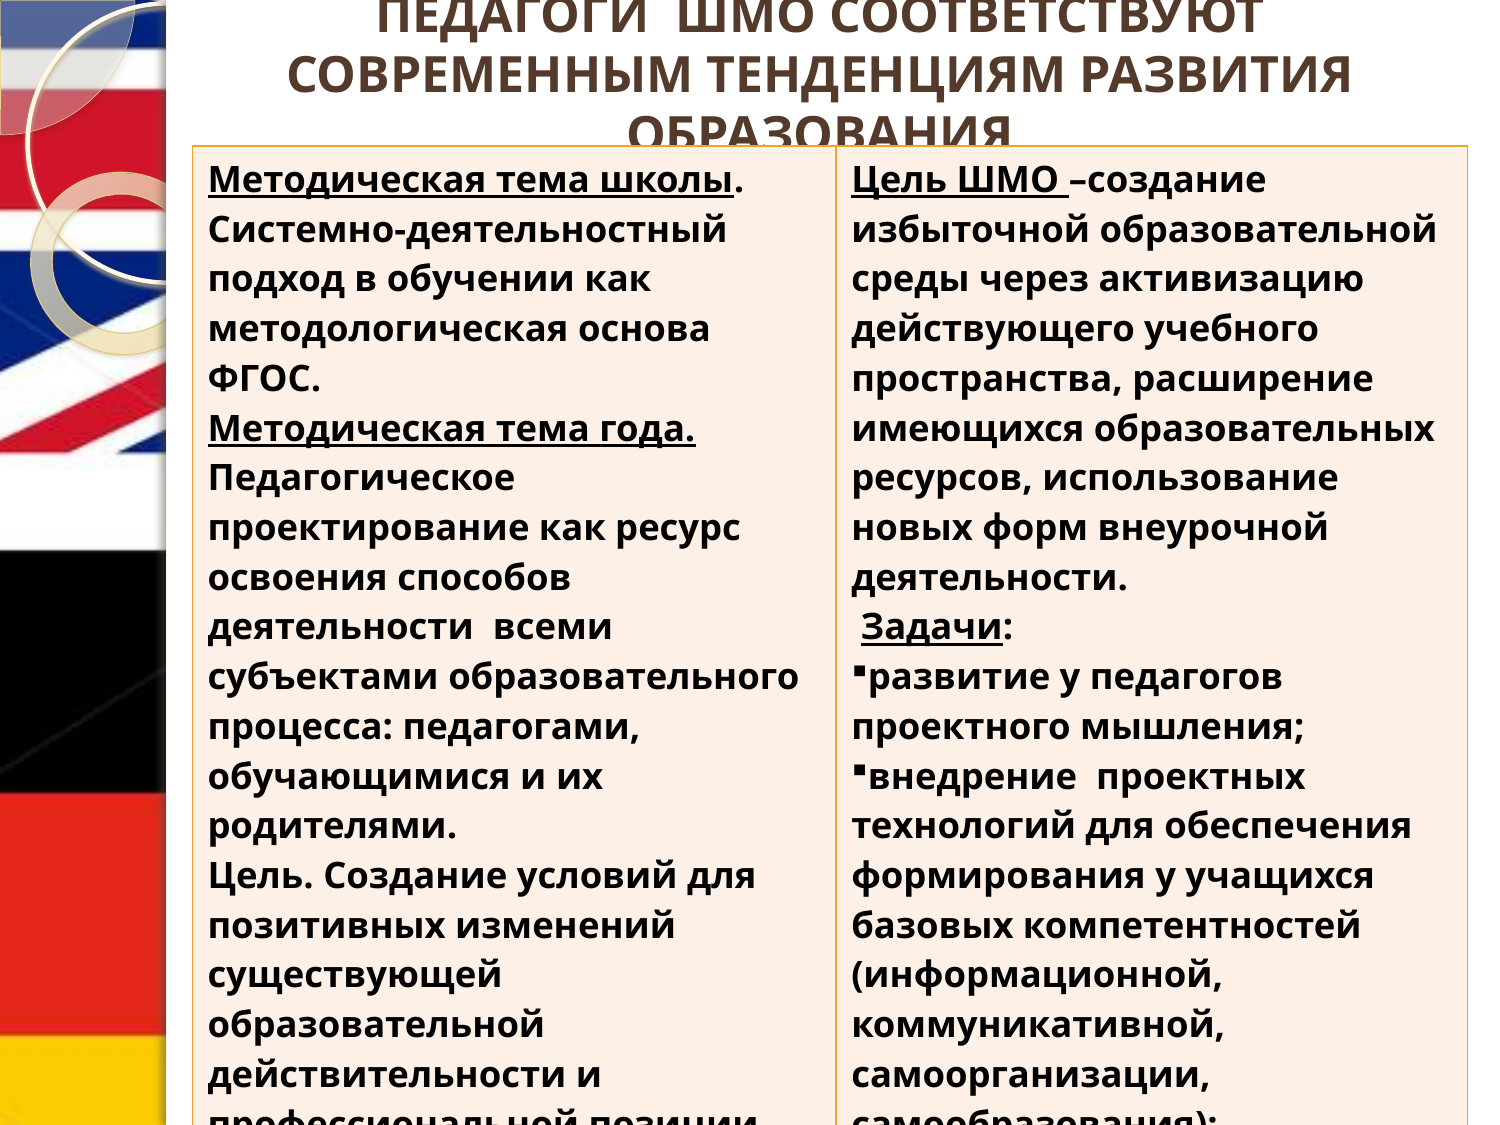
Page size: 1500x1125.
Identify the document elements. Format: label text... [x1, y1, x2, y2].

table_header Методическая тема школы. Системно-деятельностный подход в обучении как методологическая основа ФГОС. Методическая тема года. Педагогическое проектирование как ресурс освоения способов деятельности всеми субъектами образовательного процесса: педагогами, обучающимися и их родителями. Цель. Создание условий для позитивных изменений существующей образовательной действительности и профессиональной позиции людей средствами педагогического проектирования. [193, 147, 835, 1125]
table_header Цель ШМО –создание избыточной образовательной среды через активизацию действующего учебного пространства, расширение имеющихся образовательных ресурсов, использование новых форм внеурочной деятельности. Задачи: развитие у педагогов проектного мышления; внедрение проектных технологий для обеспечения формирования у учащихся базовых компетентностей (информационной, коммуникативной, самоорганизации, самообразования); выявление, обобщение, распространение опыта внутри ШМО и за пределами [837, 147, 1467, 1125]
picture [0, 134, 166, 1125]
title ПЕДАГОГИ ШМО СООТВЕТСТВУЮТ СОВРЕМЕННЫМ ТЕНДЕНЦИЯМ РАЗВИТИЯ ОБРАЗОВАНИЯ [174, 9, 1466, 135]
picture [136, 0, 162, 4]
picture [53, 241, 159, 332]
picture [62, 195, 159, 280]
picture [33, 13, 159, 207]
